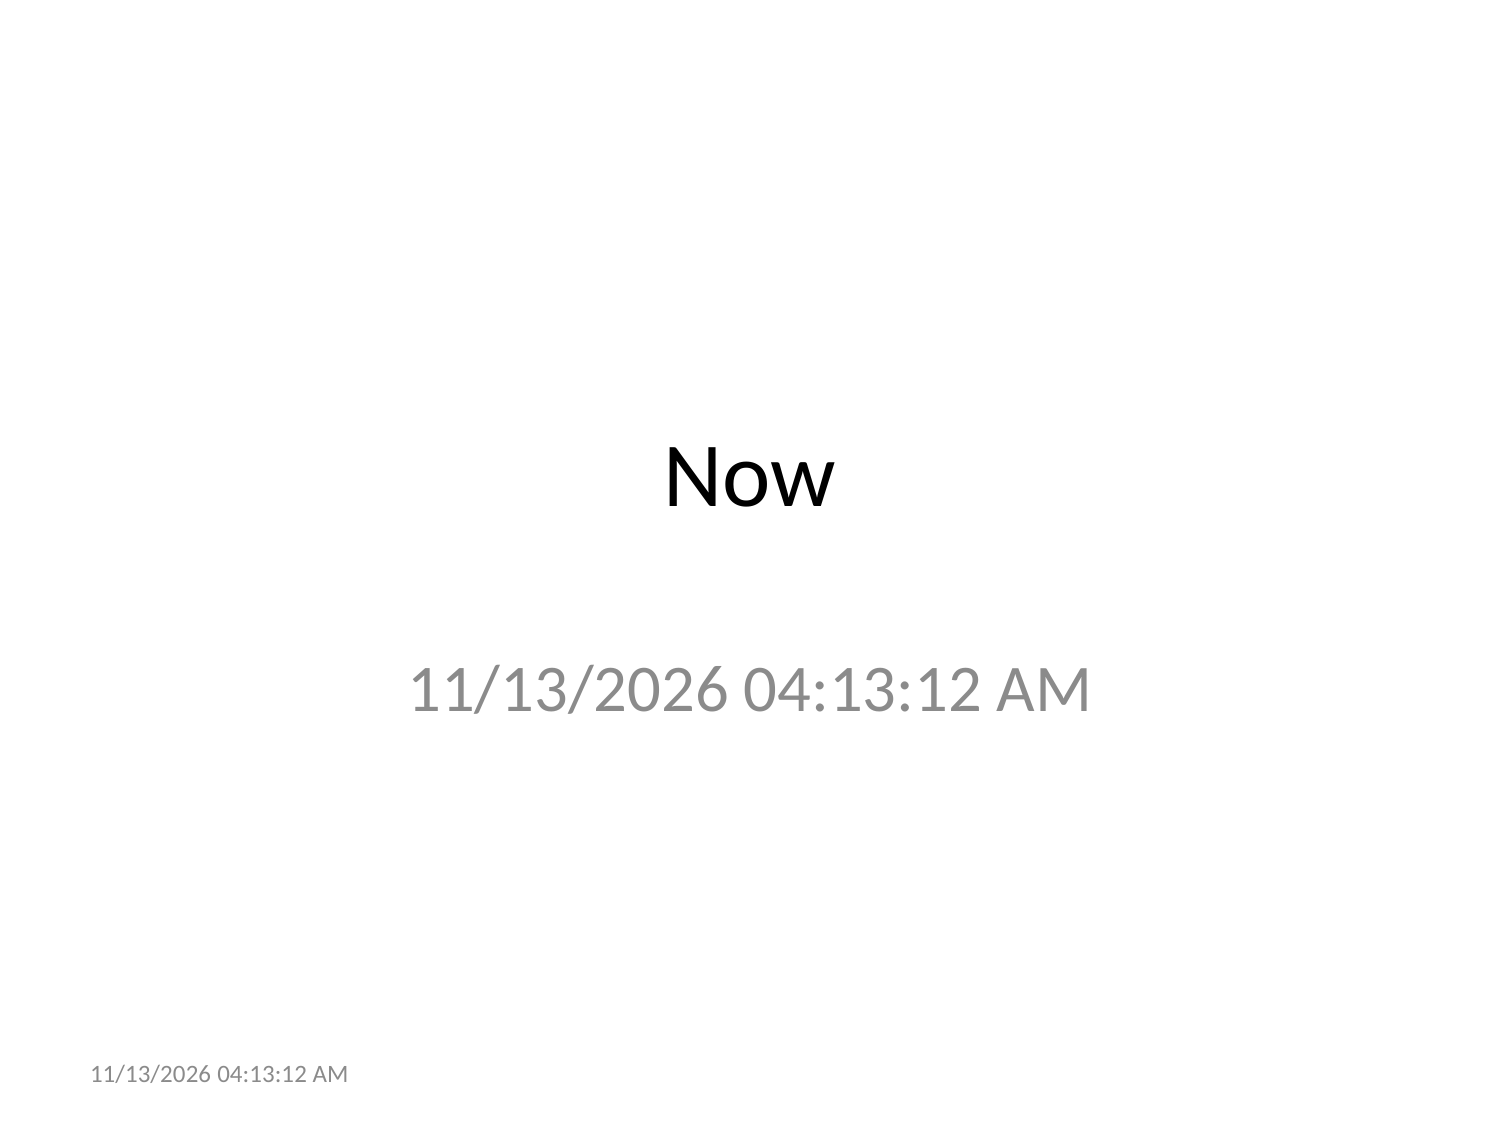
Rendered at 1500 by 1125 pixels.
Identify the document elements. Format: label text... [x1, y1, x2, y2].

title Now [112, 349, 1388, 591]
subtitle 2011-12-19 10:20:04 AM [225, 637, 1275, 925]
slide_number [75, 1042, 425, 1103]
